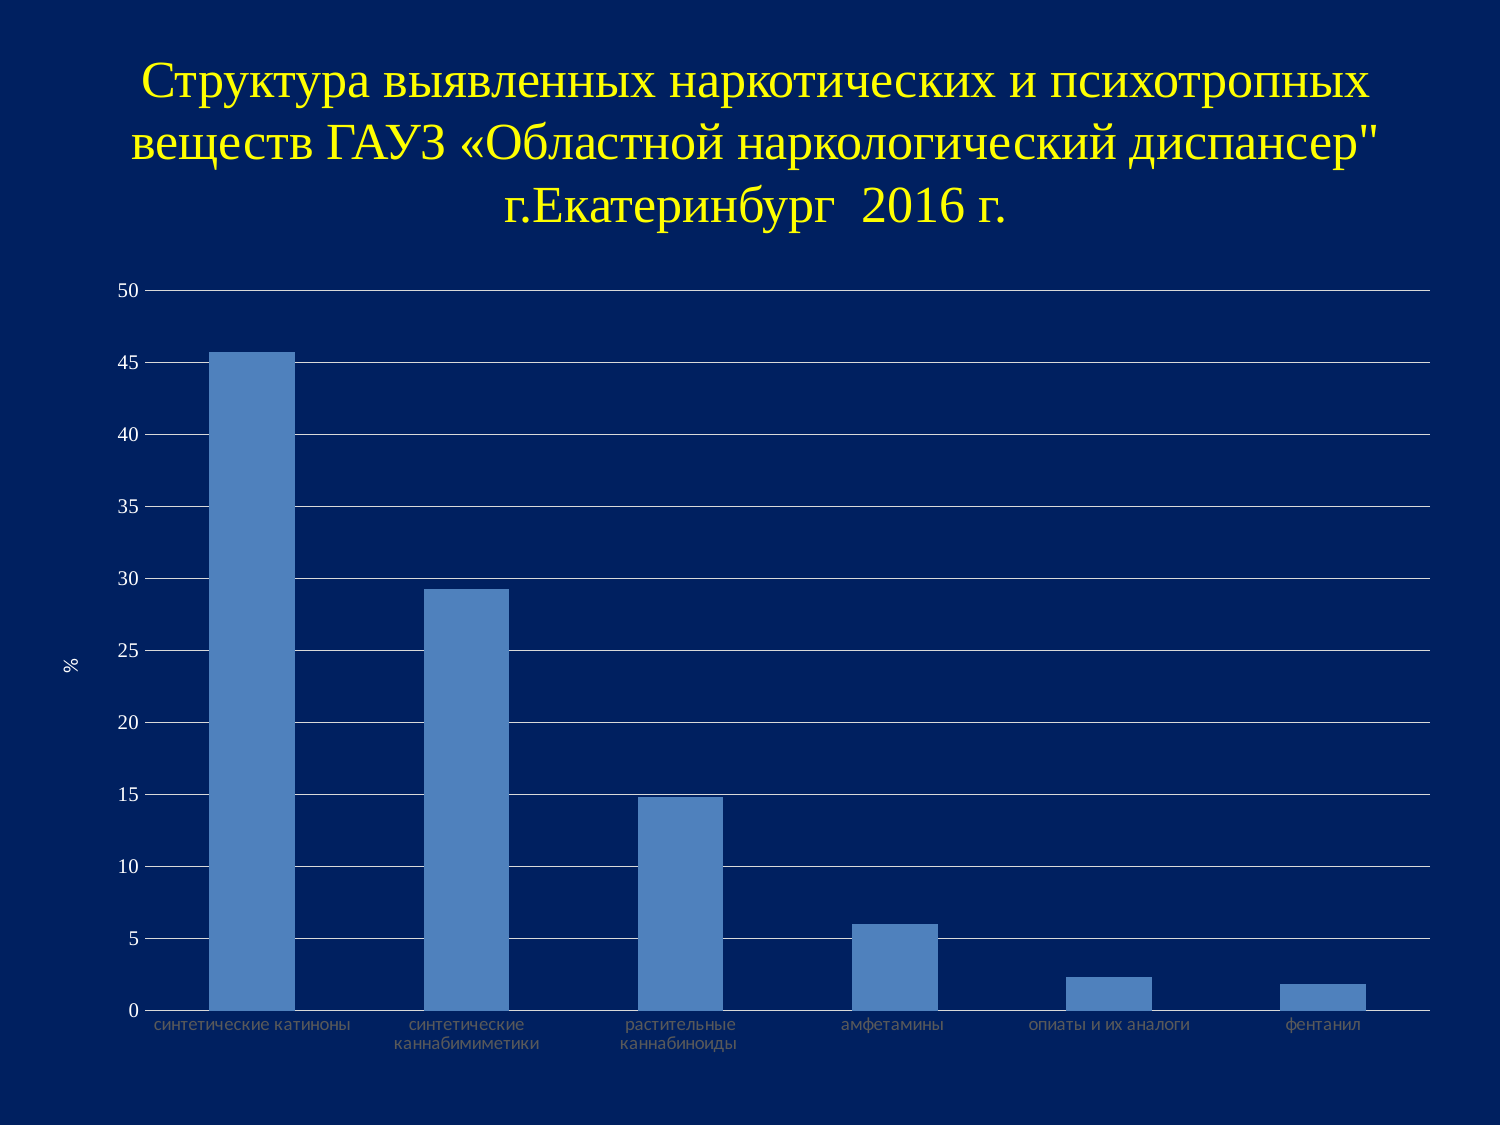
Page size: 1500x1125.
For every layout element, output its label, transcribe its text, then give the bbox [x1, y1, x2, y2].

title Структура выявленных наркотических и психотропных веществ ГАУЗ «Областной наркологический диспансер" г.Екатеринбург 2016 г. [41, 45, 1471, 233]
chart [29, 262, 1460, 1071]
